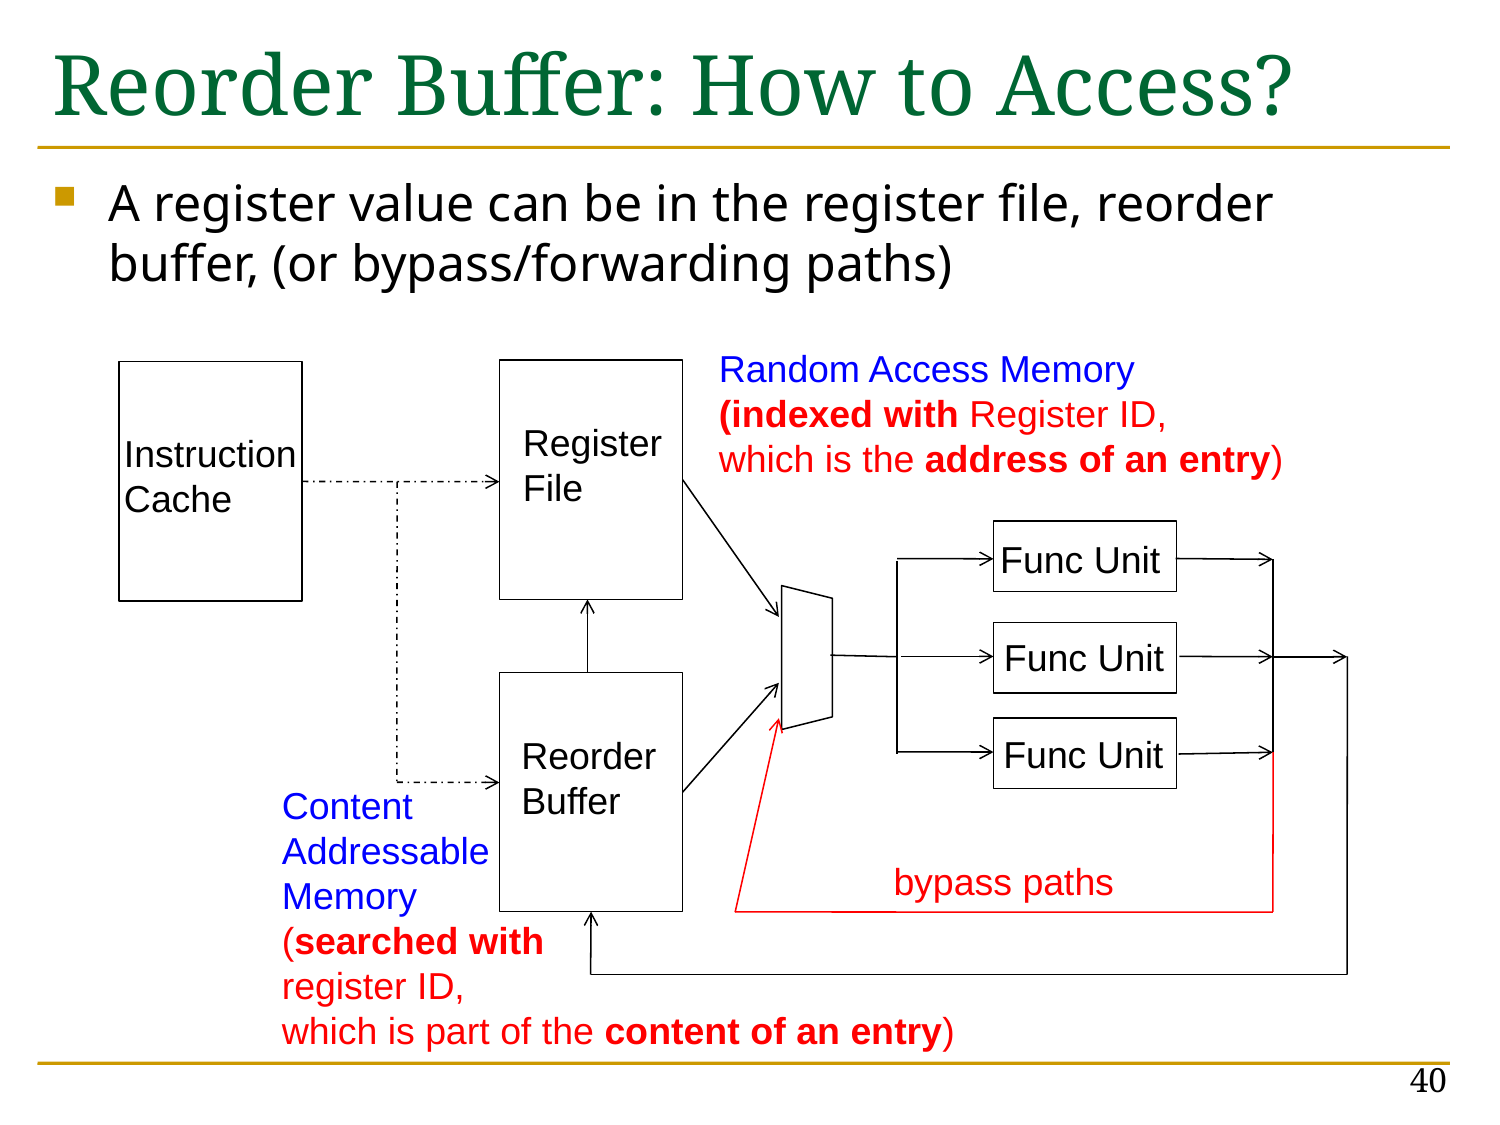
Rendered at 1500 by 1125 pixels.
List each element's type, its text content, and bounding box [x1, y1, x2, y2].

text_box Content Addressable Memory (searched with register ID, which is part of the content of an entry) [267, 774, 970, 1060]
text_box Instruction Cache [109, 422, 312, 528]
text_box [682, 479, 780, 618]
text_box [993, 566, 1177, 592]
text_box [118, 528, 303, 602]
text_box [659, 793, 855, 838]
title Reorder Buffer: How to Access? [37, 24, 1450, 163]
text_box Func Unit [988, 724, 1179, 784]
text_box Func Unit [985, 528, 1176, 589]
text_box [499, 360, 683, 600]
text_box Random Access Memory (indexed with Register ID, which is the address of an entry) [704, 337, 1299, 488]
text_box [993, 784, 1177, 789]
text_box Reorder Buffer [506, 724, 672, 774]
text_box [781, 586, 833, 729]
text_box [993, 687, 1177, 694]
slide_number 40 [1111, 1036, 1462, 1112]
text_box [993, 622, 1177, 626]
text_box [993, 521, 1177, 557]
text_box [682, 682, 780, 791]
text_box [118, 361, 303, 422]
text_box Func Unit [989, 626, 1180, 687]
text_box [993, 718, 1177, 724]
list A register value can be in the register file, reorder buffer, (or bypass/forwarding paths) [37, 163, 1450, 1016]
text_box Register File [508, 411, 678, 517]
text_box [499, 672, 683, 774]
text_box bypass paths [970, 850, 1130, 910]
